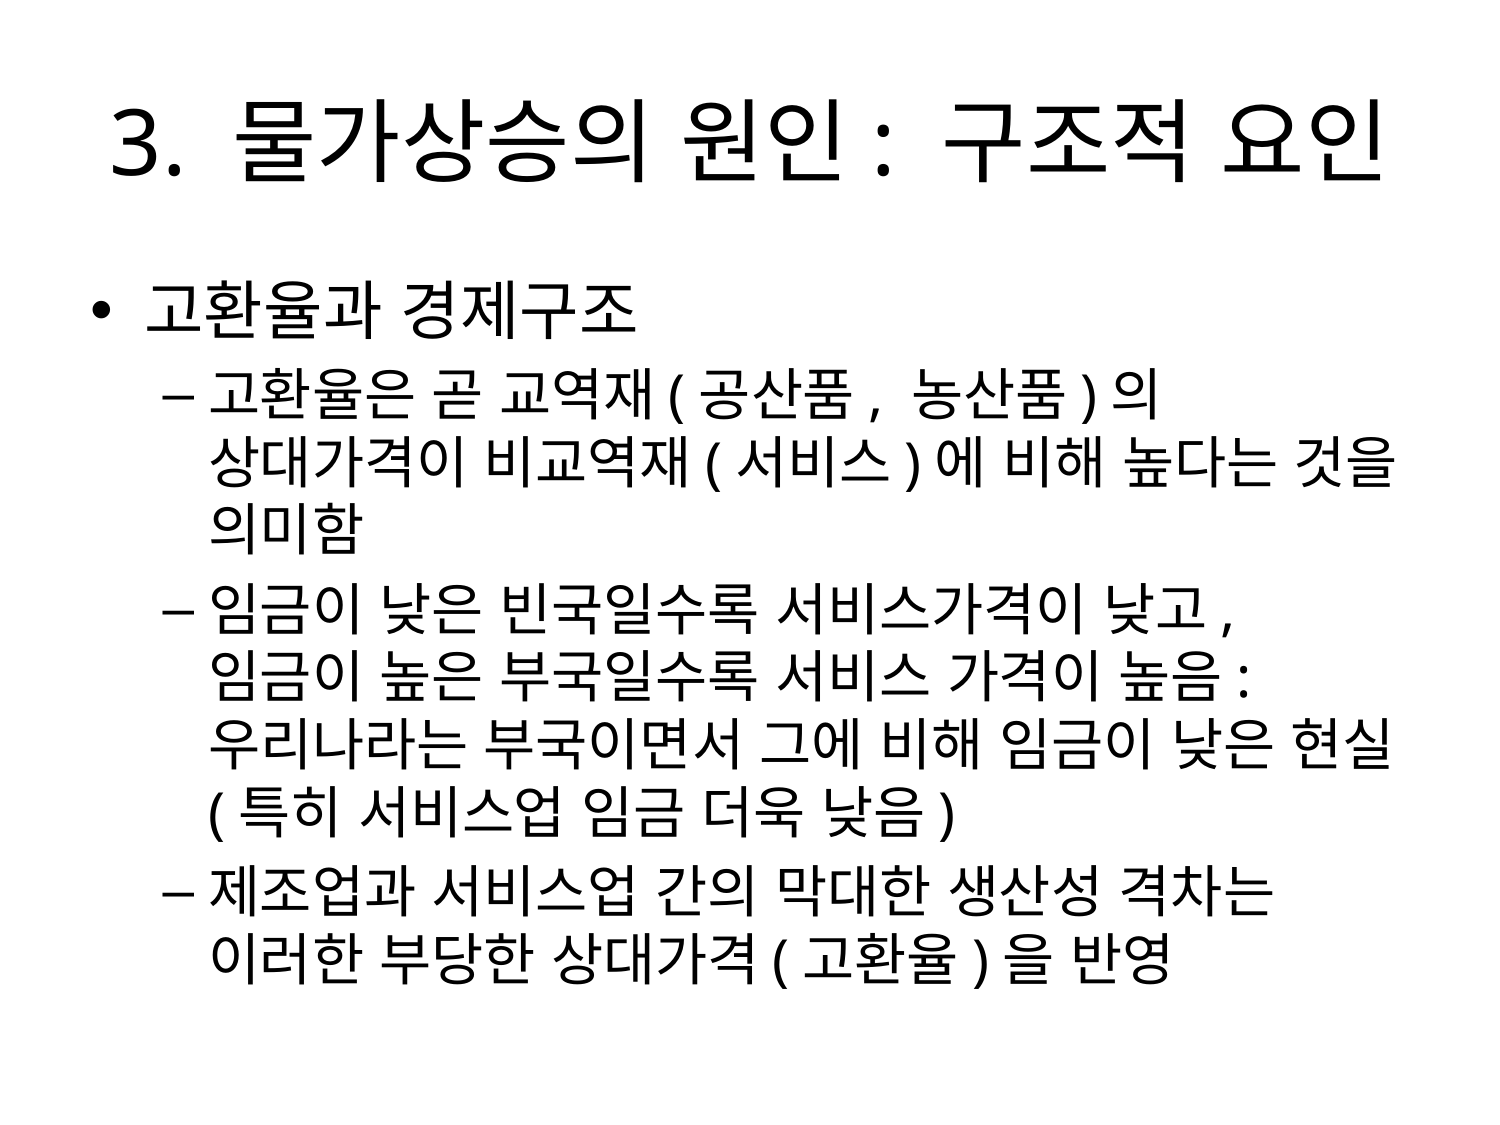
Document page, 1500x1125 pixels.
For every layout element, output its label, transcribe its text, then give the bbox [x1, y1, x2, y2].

list 고환율과 경제구조 고환율은 곧 교역재(공산품, 농산품)의 상대가격이 비교역재(서비스)에 비해 높다는 것을 의미함 임금이 낮은 빈국일수록 서비스가격이 낮고, 임금이 높은 부국일수록 서비스 가격이 높음: 우리나라는 부국이면서 그에 비해 임금이 낮은 현실 (특히 서비스업 임금 더욱 낮음) 제조업과 서비스업 간의 막대한 생산성 격차는 이러한 부당한 상대가격(고환율)을 반영 [75, 262, 1425, 1005]
title 3. 물가상승의 원인: 구조적 요인 [75, 45, 1425, 233]
